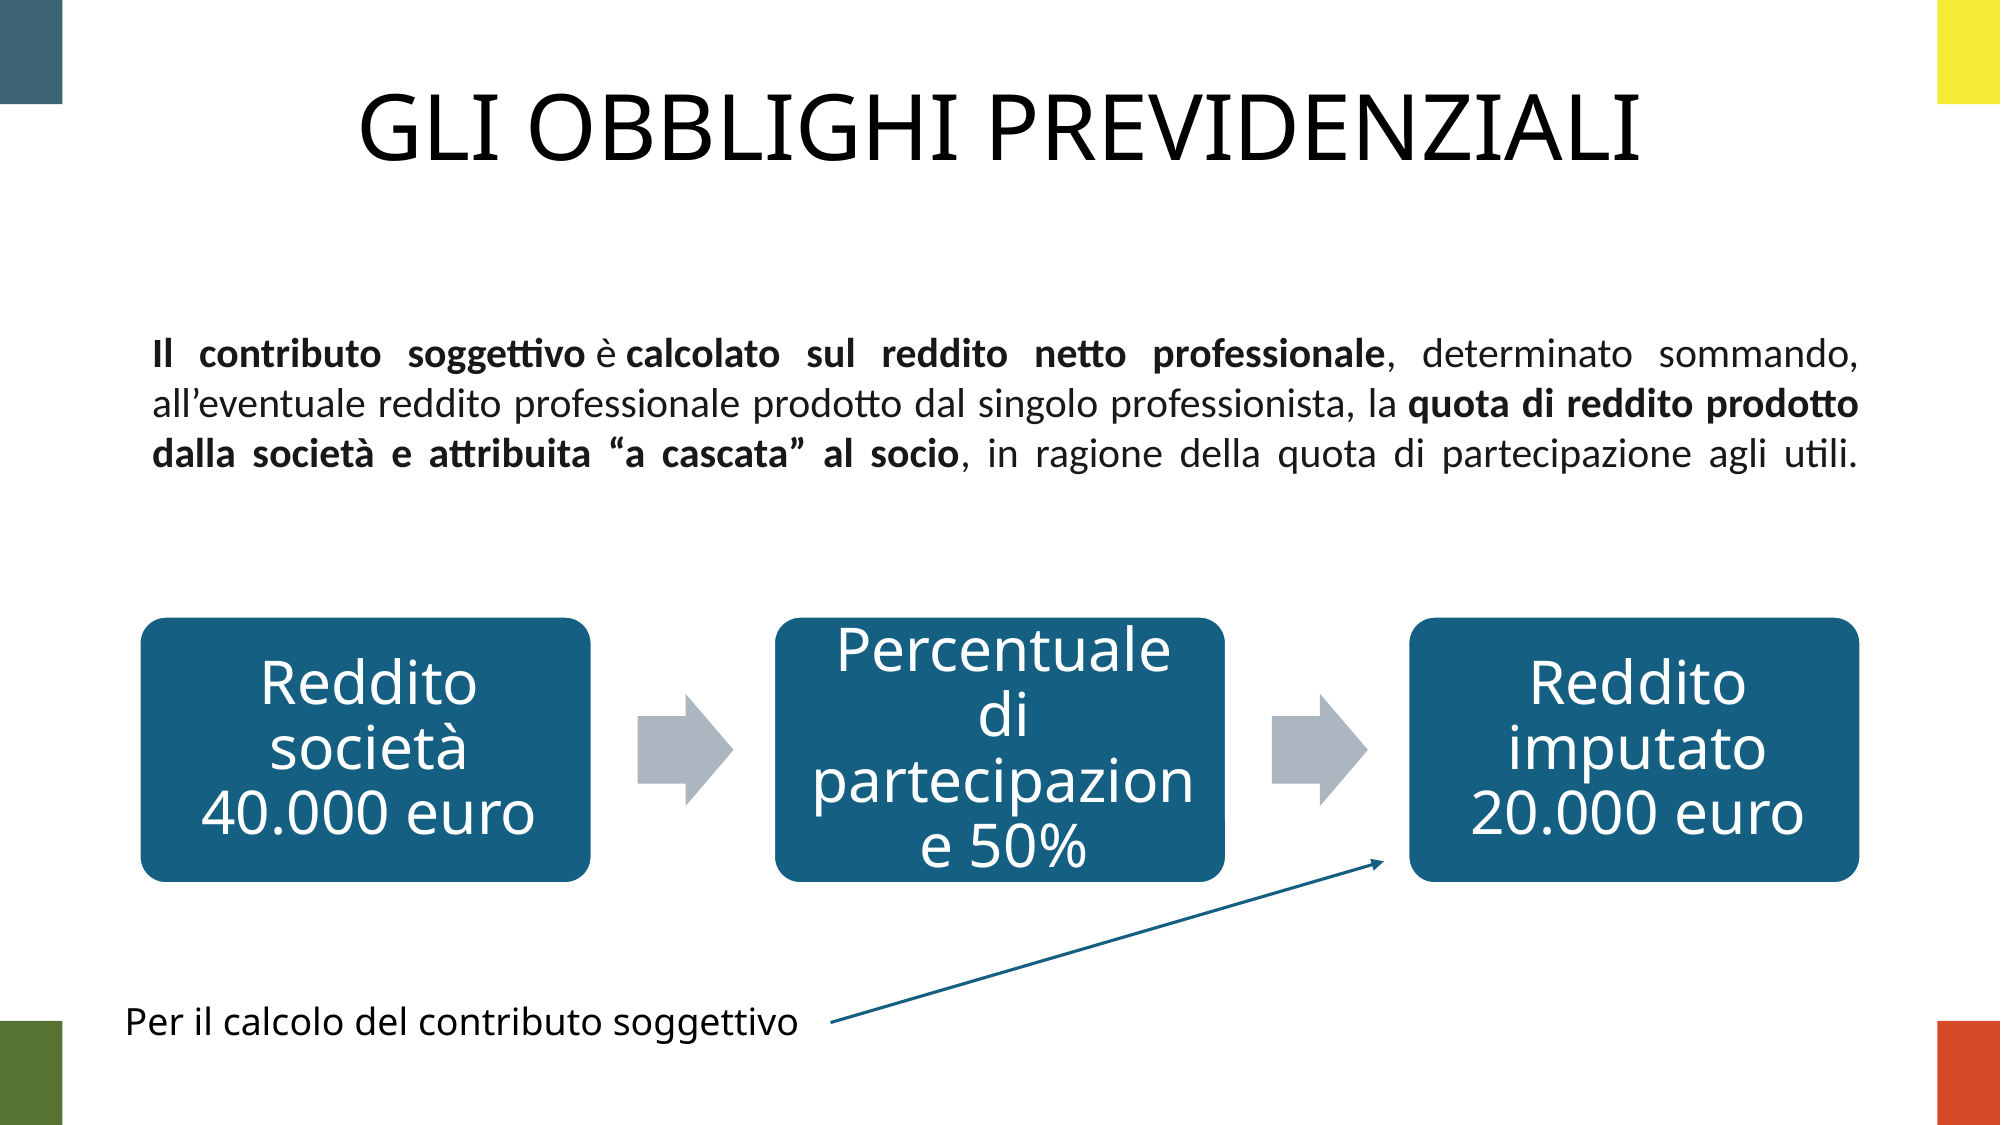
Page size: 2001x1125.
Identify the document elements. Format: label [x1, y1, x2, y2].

text_box [0, 0, 2000, 1125]
